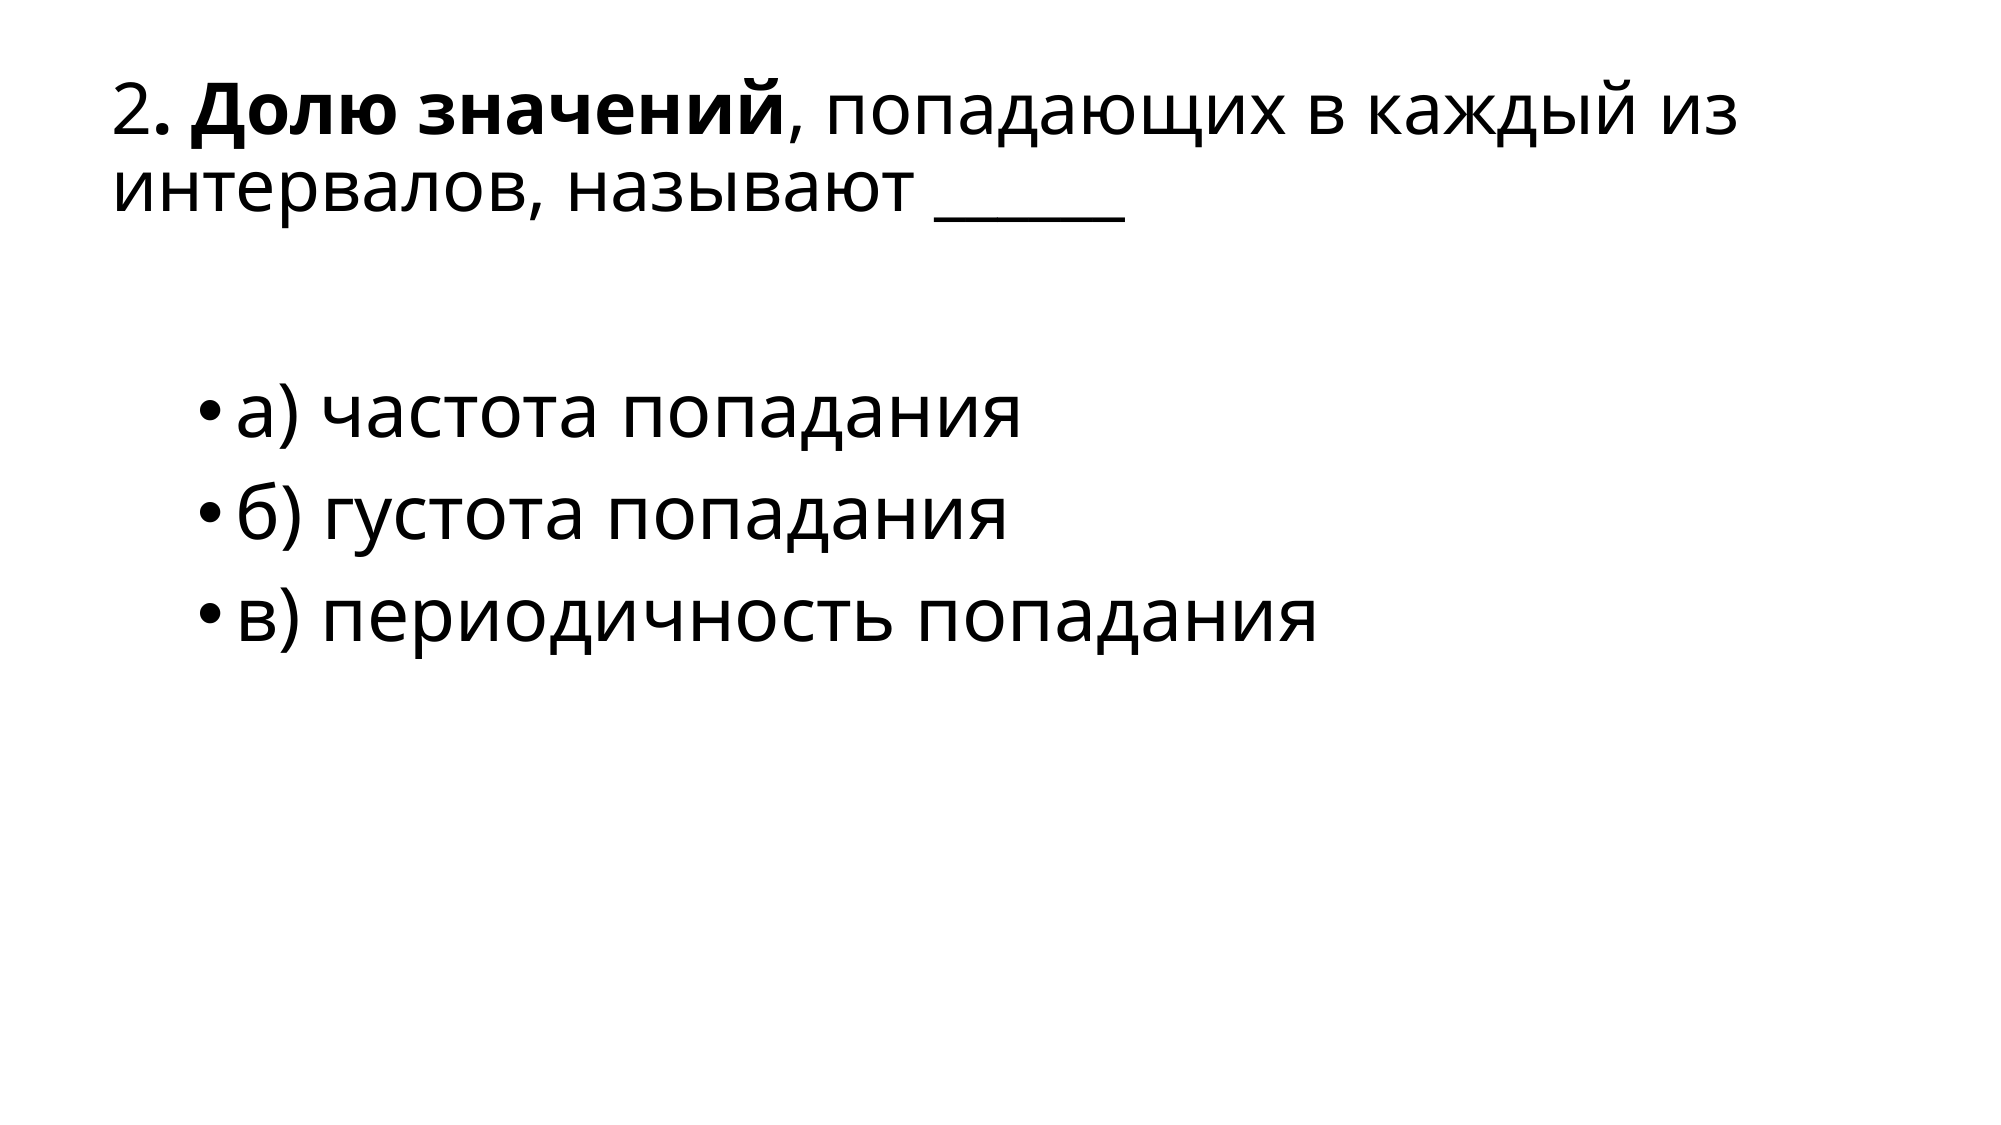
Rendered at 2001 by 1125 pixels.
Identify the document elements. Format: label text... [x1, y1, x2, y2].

list а) частота попадания б) густота попадания в) периодичность попадания [182, 365, 1646, 986]
title 2. Долю значений, попадающих в каждый из интервалов, называют ______ [96, 64, 1964, 329]
